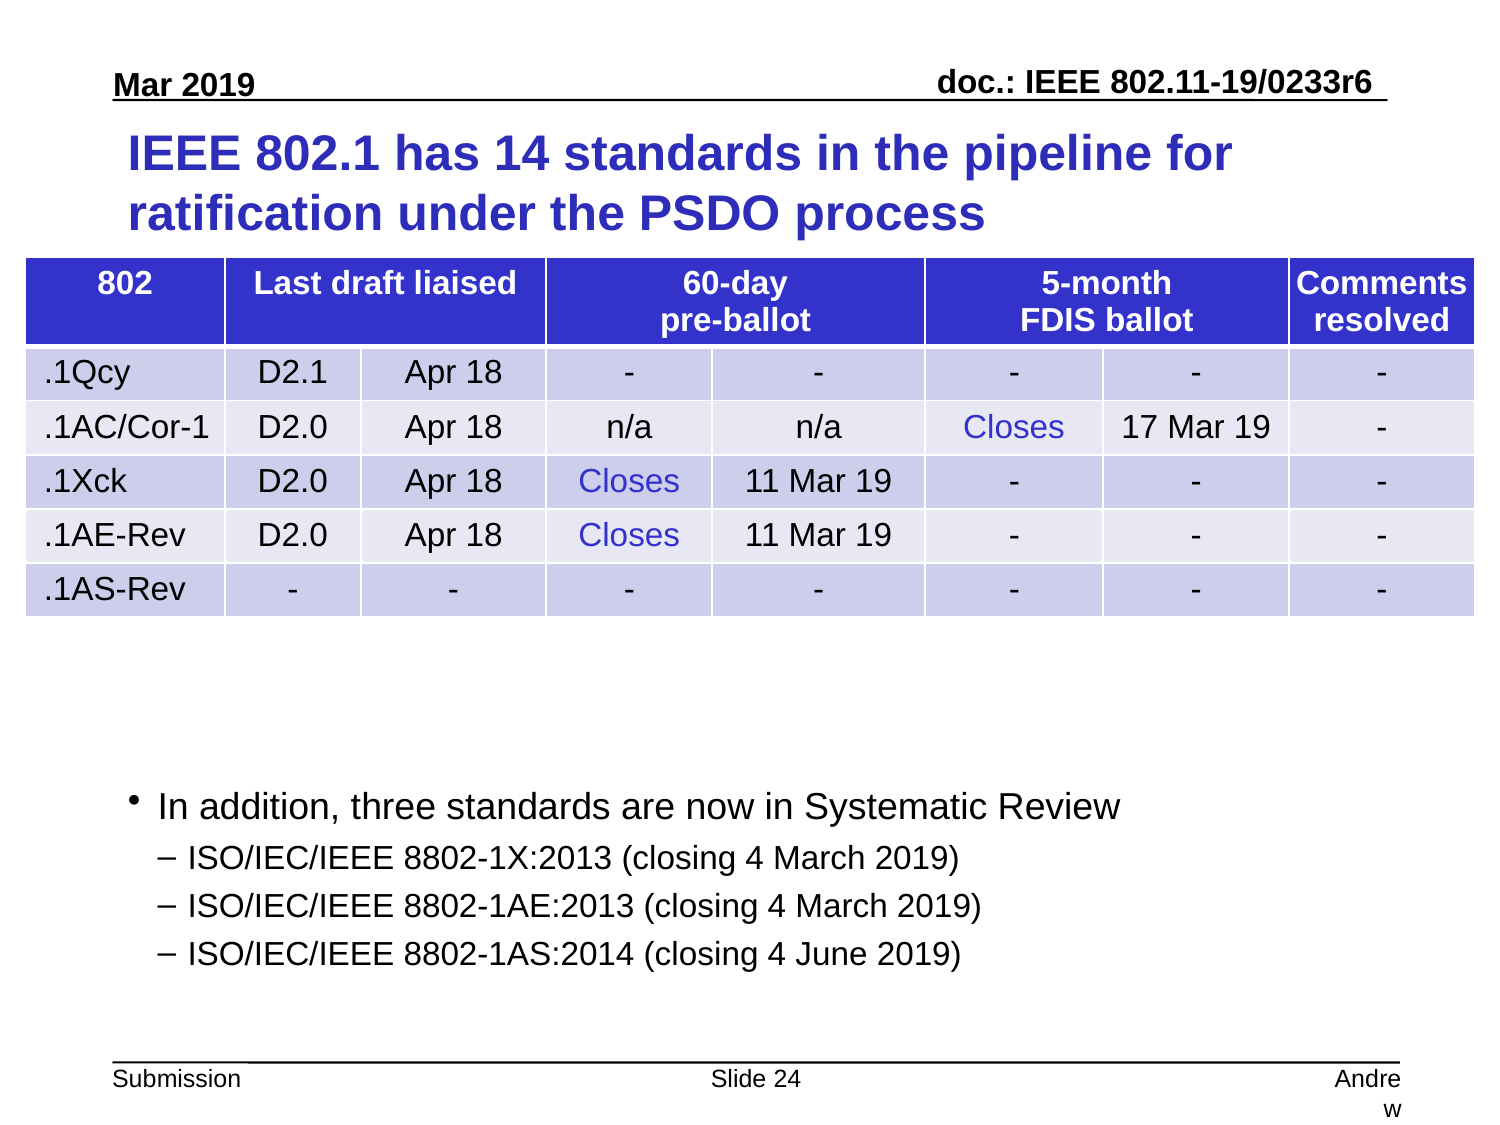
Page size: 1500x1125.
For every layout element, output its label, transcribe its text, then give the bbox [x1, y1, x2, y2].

table_cell 11 Mar 19 [713, 456, 924, 508]
table_cell - [926, 349, 1102, 400]
table_cell - [362, 564, 545, 616]
table_header Last draft liaised [226, 258, 545, 344]
table_cell - [1104, 456, 1288, 508]
table_cell .1AS-Rev [26, 564, 224, 616]
table_cell D2.0 [226, 456, 360, 508]
table_cell D2.1 [226, 349, 360, 400]
table_cell .1AC/Cor-1 [26, 401, 224, 454]
table_cell - [547, 564, 711, 616]
table_cell - [1290, 564, 1474, 616]
table_cell n/a [547, 401, 711, 454]
slide_number Slide 24 [709, 1061, 803, 1093]
table_cell 11 Mar 19 [713, 510, 924, 562]
table_cell - [713, 349, 924, 400]
table_cell - [1290, 349, 1474, 400]
table_cell Apr 18 [362, 349, 545, 400]
table_cell D2.0 [226, 510, 360, 562]
table_cell Closes [926, 401, 1102, 454]
table_cell .1Xck [26, 456, 224, 508]
table_cell - [1104, 564, 1288, 616]
table_cell - [1290, 401, 1474, 454]
table_cell - [1104, 510, 1288, 562]
footer Andrew Myles, Cisco [1320, 1061, 1402, 1093]
table_cell - [926, 564, 1102, 616]
table_header Comments resolved [1290, 258, 1474, 344]
table_cell - [926, 456, 1102, 508]
table_header 802 [26, 258, 224, 344]
table_cell - [1104, 349, 1288, 400]
table_cell - [713, 564, 924, 616]
table_cell D2.0 [226, 401, 360, 454]
table_cell n/a [713, 401, 924, 454]
table_cell - [926, 510, 1102, 562]
table_cell Closes [547, 510, 711, 562]
list In addition, three standards are now in Systematic Review ISO/IEC/IEEE 8802-1X:2013 (closing 4 March 2019) ISO/IEC/IEEE 8802-1AE:2013 (closing 4 March 2019) ISO/IEC/IEEE 8802-1AS:2014 (closing 4 June 2019) [112, 774, 1388, 1000]
table_cell .1AE-Rev [26, 510, 224, 562]
title IEEE 802.1 has 14 standards in the pipeline for ratification under the PSDO process [112, 112, 1388, 256]
table_cell - [1290, 456, 1474, 508]
table_cell 17 Mar 19 [1104, 401, 1288, 454]
table_cell Apr 18 [362, 456, 545, 508]
table_header 5-month FDIS ballot [926, 258, 1288, 344]
table_cell Apr 18 [362, 510, 545, 562]
table_cell - [547, 349, 711, 400]
table_cell - [226, 564, 360, 616]
table_cell Closes [547, 456, 711, 508]
table_cell - [1290, 510, 1474, 562]
table_header 60-day pre-ballot [547, 258, 924, 344]
table_cell .1Qcy [26, 349, 224, 400]
table_cell Apr 18 [362, 401, 545, 454]
